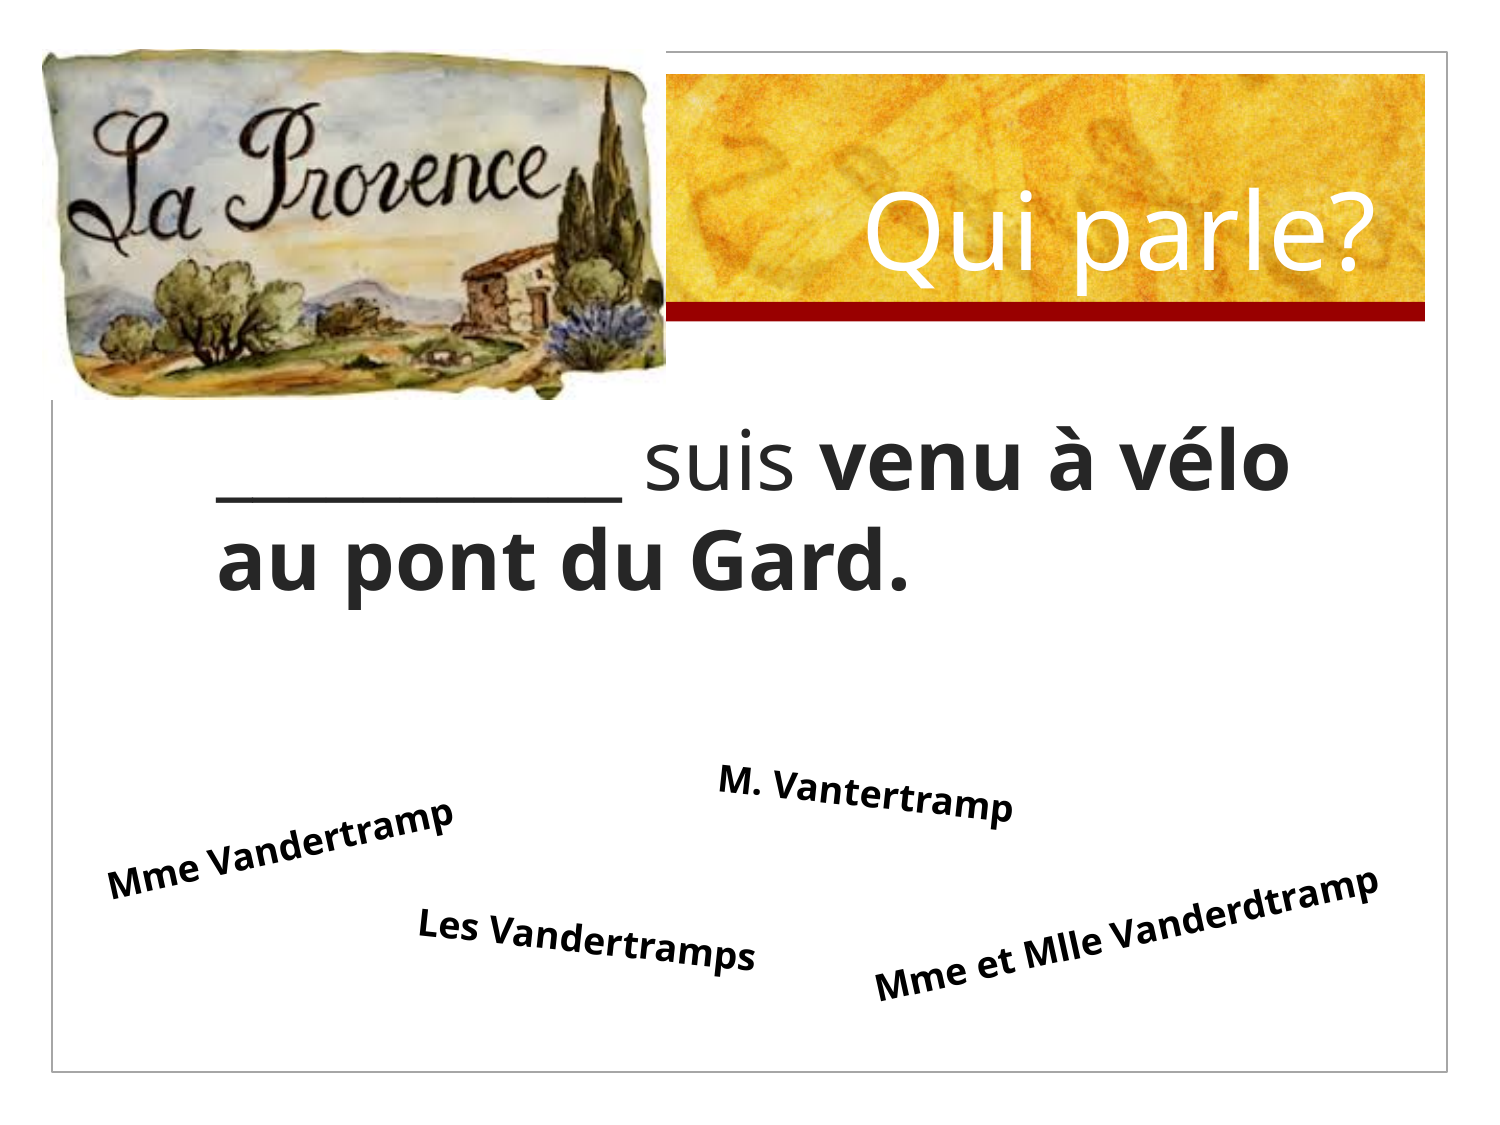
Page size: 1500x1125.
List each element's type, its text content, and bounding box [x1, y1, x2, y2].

title Qui parle? [667, 74, 1392, 292]
text_box Les Vandertramps [400, 889, 854, 997]
picture [41, 49, 1425, 401]
text_box M. Vantertramp [700, 745, 1154, 853]
text_box Mme et Mlle Vanderdtramp [853, 841, 1411, 1021]
list ___________ suis venu à vélo au pont du Gard. [187, 399, 1418, 625]
text_box Mme Vandertramp [86, 761, 539, 918]
